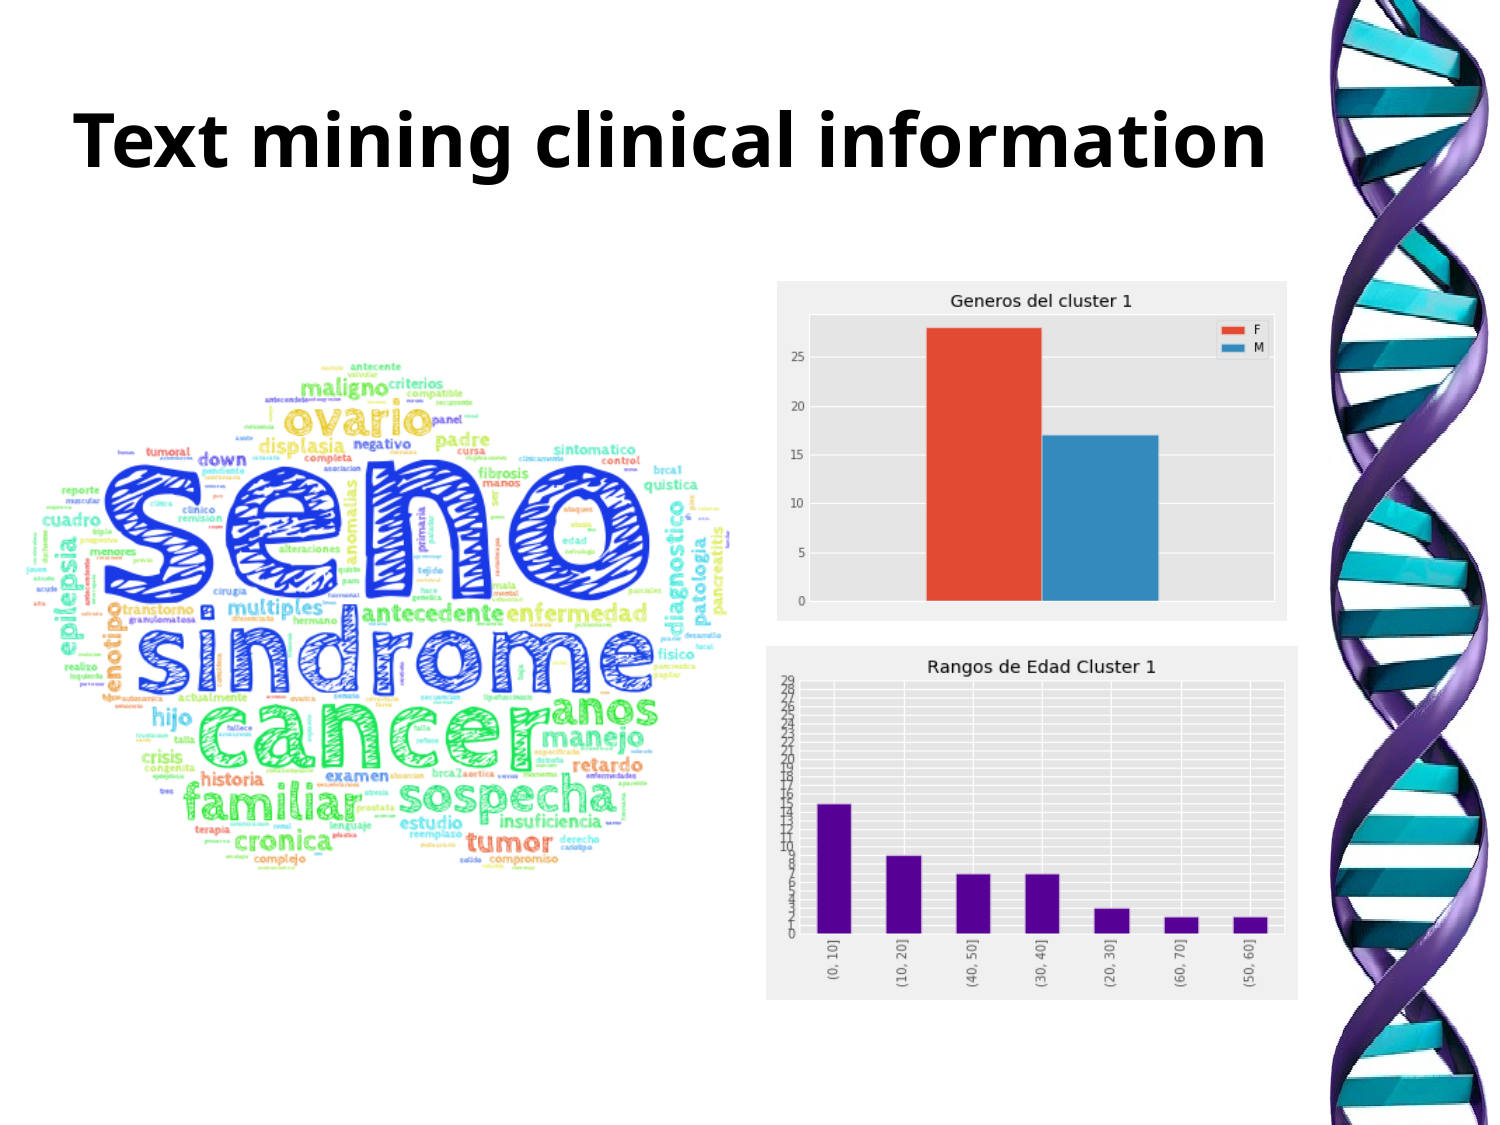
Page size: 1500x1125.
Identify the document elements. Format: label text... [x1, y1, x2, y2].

picture [24, 359, 742, 878]
title Text mining clinical information [19, 46, 1317, 229]
picture [777, 281, 1287, 622]
picture [766, 645, 1298, 1001]
picture [1322, 0, 1500, 1125]
